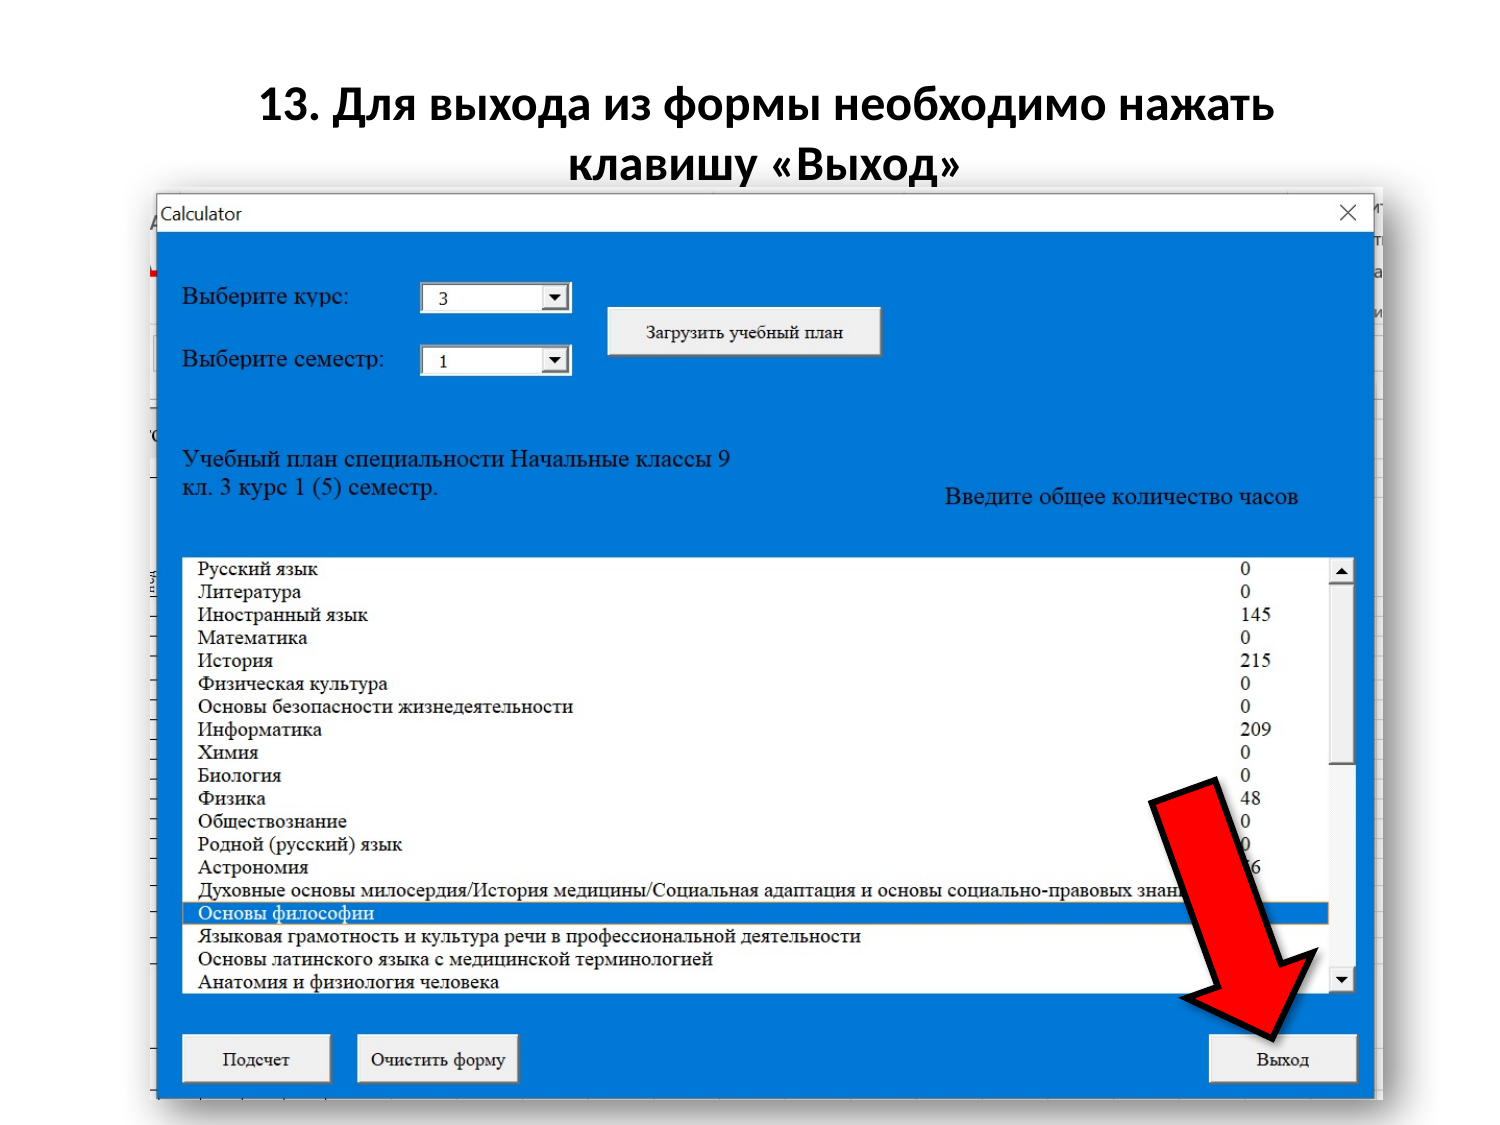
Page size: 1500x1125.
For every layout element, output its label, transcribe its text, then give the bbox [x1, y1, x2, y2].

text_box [150, 187, 1383, 1100]
text_box 13. Для выхода из формы необходимо нажать клавишу «Выход» [173, 63, 1360, 174]
